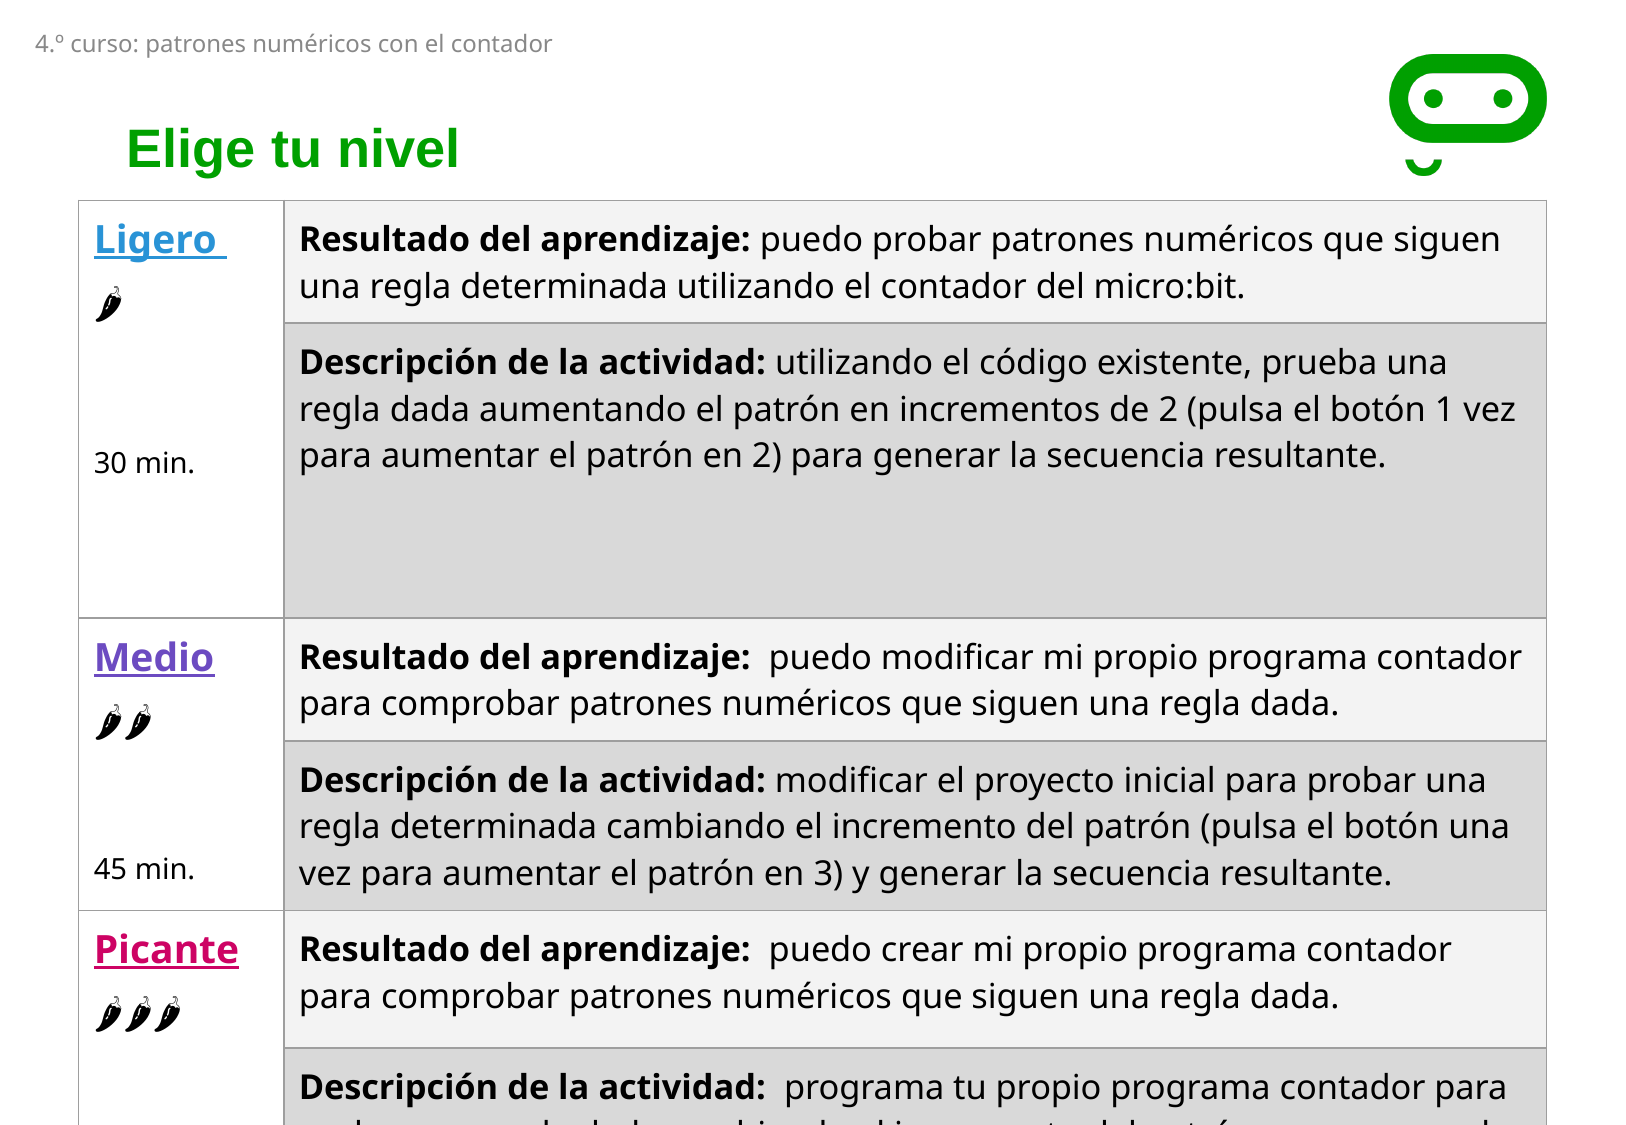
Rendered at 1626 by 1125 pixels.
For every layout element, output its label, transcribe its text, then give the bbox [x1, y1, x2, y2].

picture [1389, 54, 1547, 176]
table_cell Resultado del aprendizaje: puedo modificar mi propio programa contador para comprobar patrones numéricos que siguen una regla dada. [285, 619, 1546, 740]
table_header Ligero 🌶️ 30 min. [79, 201, 283, 617]
table_cell Descripción de la actividad: utilizando el código existente, prueba una regla dada aumentando el patrón en incrementos de 2 (pulsa el botón 1 vez para aumentar el patrón en 2) para generar la secuencia resultante. [285, 324, 1546, 617]
table_header Resultado del aprendizaje: puedo probar patrones numéricos que siguen una regla determinada utilizando el contador del micro:bit. [285, 201, 1546, 322]
table_cell Descripción de la actividad: modificar el proyecto inicial para probar una regla determinada cambiando el incremento del patrón (pulsa el botón una vez para aumentar el patrón en 3) y generar la secuencia resultante. [285, 742, 1546, 910]
table_cell Descripción de la actividad: programa tu propio programa contador para probar una regla dada cambiando el incremento del patrón para generar la secuencia resultante. [285, 1049, 1546, 1125]
table_cell Picante 🌶️🌶️🌶️ 45-60 min. [79, 911, 283, 1125]
title Elige tu nivel [111, 74, 1514, 200]
table_cell Resultado del aprendizaje: puedo crear mi propio programa contador para comprobar patrones numéricos que siguen una regla dada. [285, 911, 1546, 1047]
table_cell Medio 🌶️🌶️ 45 min. [79, 619, 283, 910]
